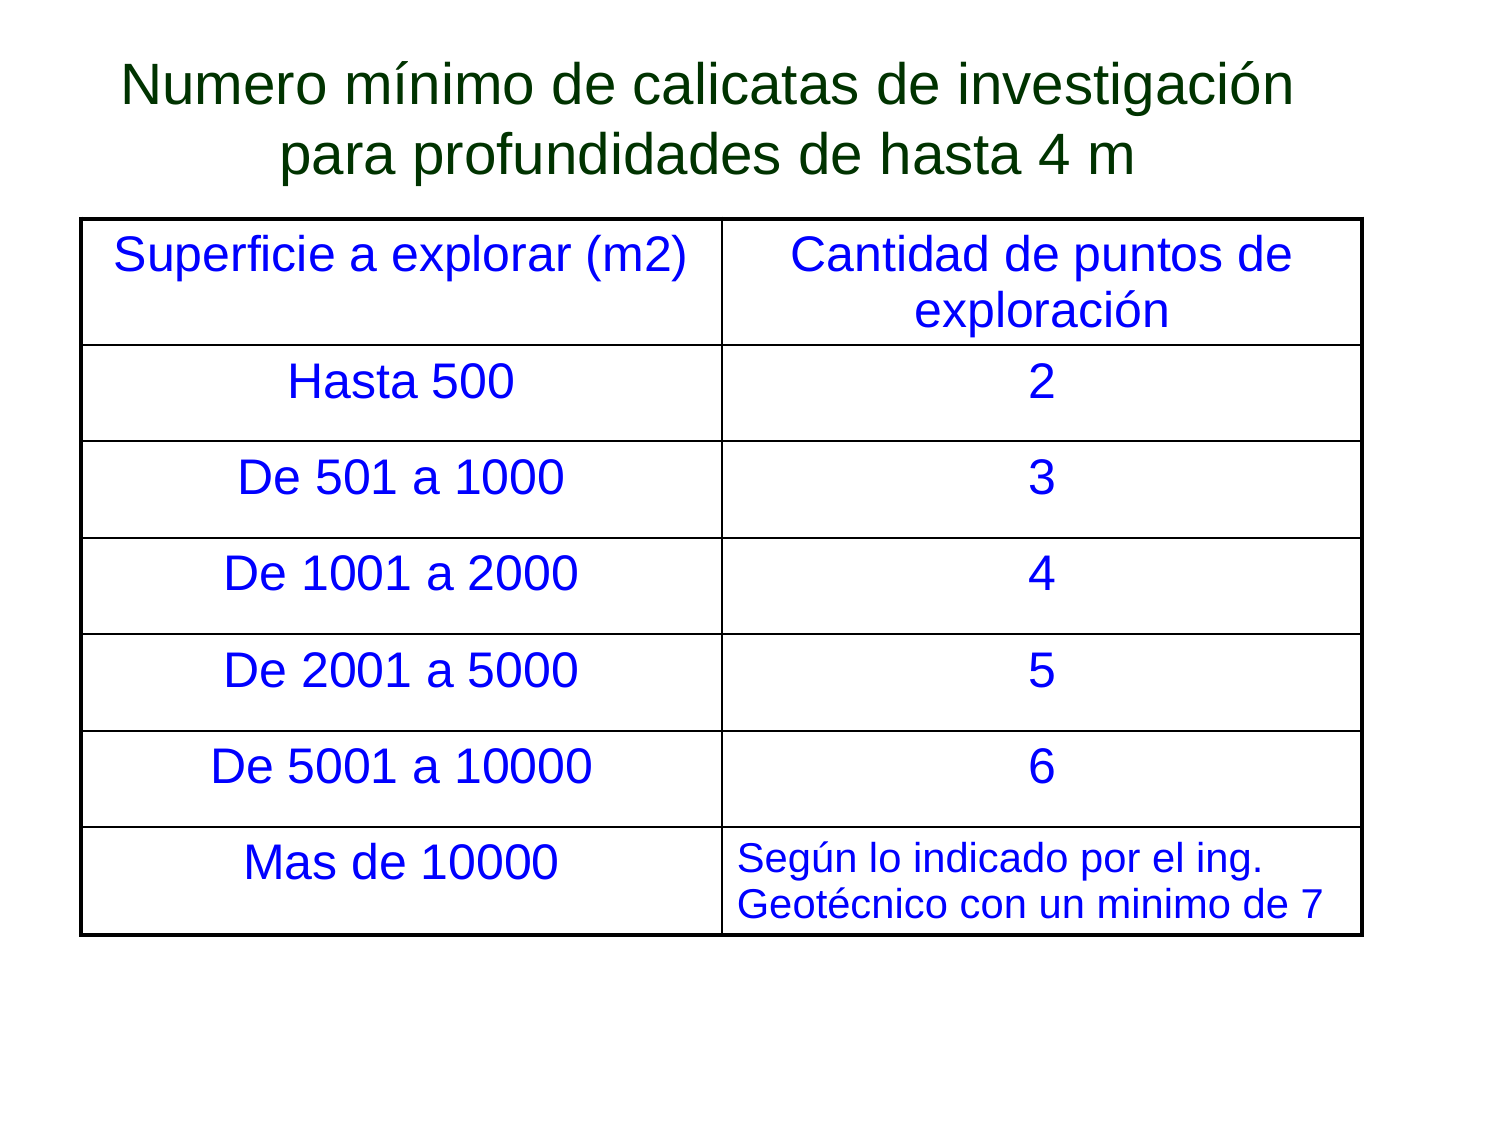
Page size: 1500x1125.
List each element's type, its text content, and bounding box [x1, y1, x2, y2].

table_cell Hasta 500 [83, 346, 721, 440]
table_cell 3 [723, 442, 1360, 537]
title Numero mínimo de calicatas de investigación para profundidades de hasta 4 m [95, 38, 1322, 194]
table_cell 4 [723, 539, 1360, 633]
table_cell 6 [723, 732, 1360, 826]
table_cell 2 [723, 346, 1360, 440]
table_cell Mas de 10000 [83, 828, 721, 933]
table_cell De 5001 a 10000 [83, 732, 721, 826]
table_cell Según lo indicado por el ing. Geotécnico con un minimo de 7 [723, 828, 1360, 933]
table_cell De 1001 a 2000 [83, 539, 721, 633]
table_header Superficie a explorar (m2) [83, 221, 721, 344]
table_cell 5 [723, 635, 1360, 730]
table_cell De 2001 a 5000 [83, 635, 721, 730]
table_cell De 501 a 1000 [83, 442, 721, 537]
table_header Cantidad de puntos de exploración [723, 221, 1360, 344]
